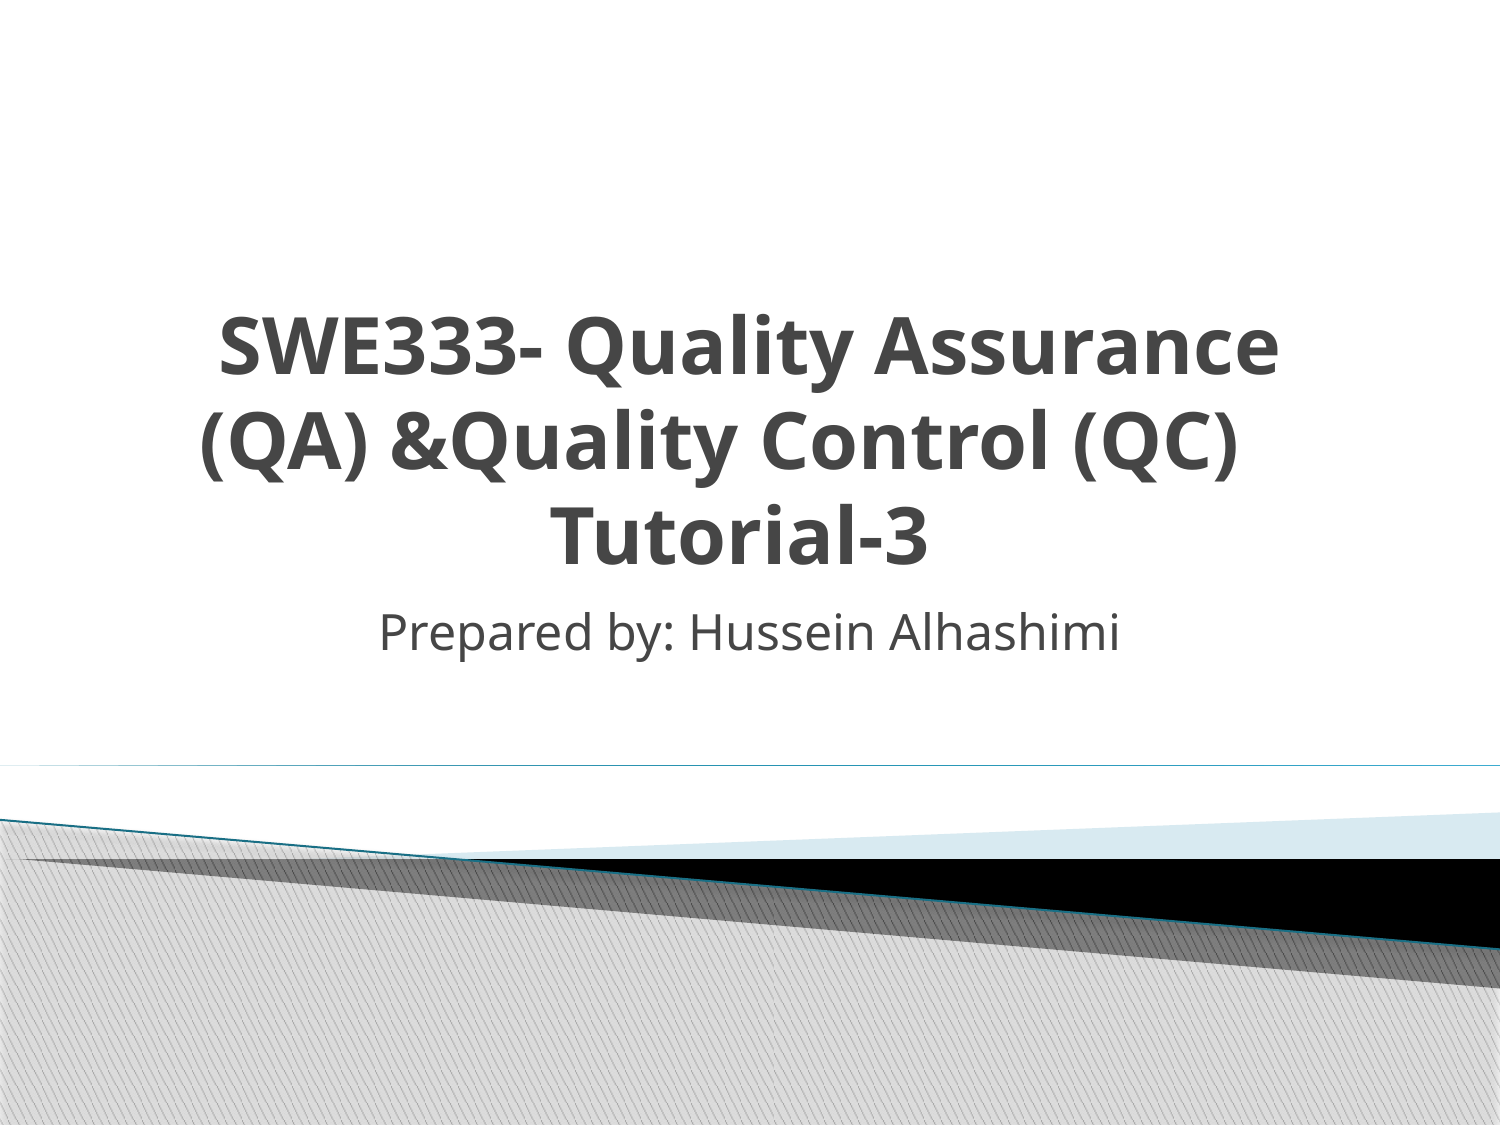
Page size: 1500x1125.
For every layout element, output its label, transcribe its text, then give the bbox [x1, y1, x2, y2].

subtitle Prepared by: Hussein Alhashimi [112, 592, 1388, 790]
title SWE333- Quality Assurance (QA) &Quality Control (QC) Tutorial-3 [112, 287, 1388, 588]
picture [5, 859, 1500, 989]
